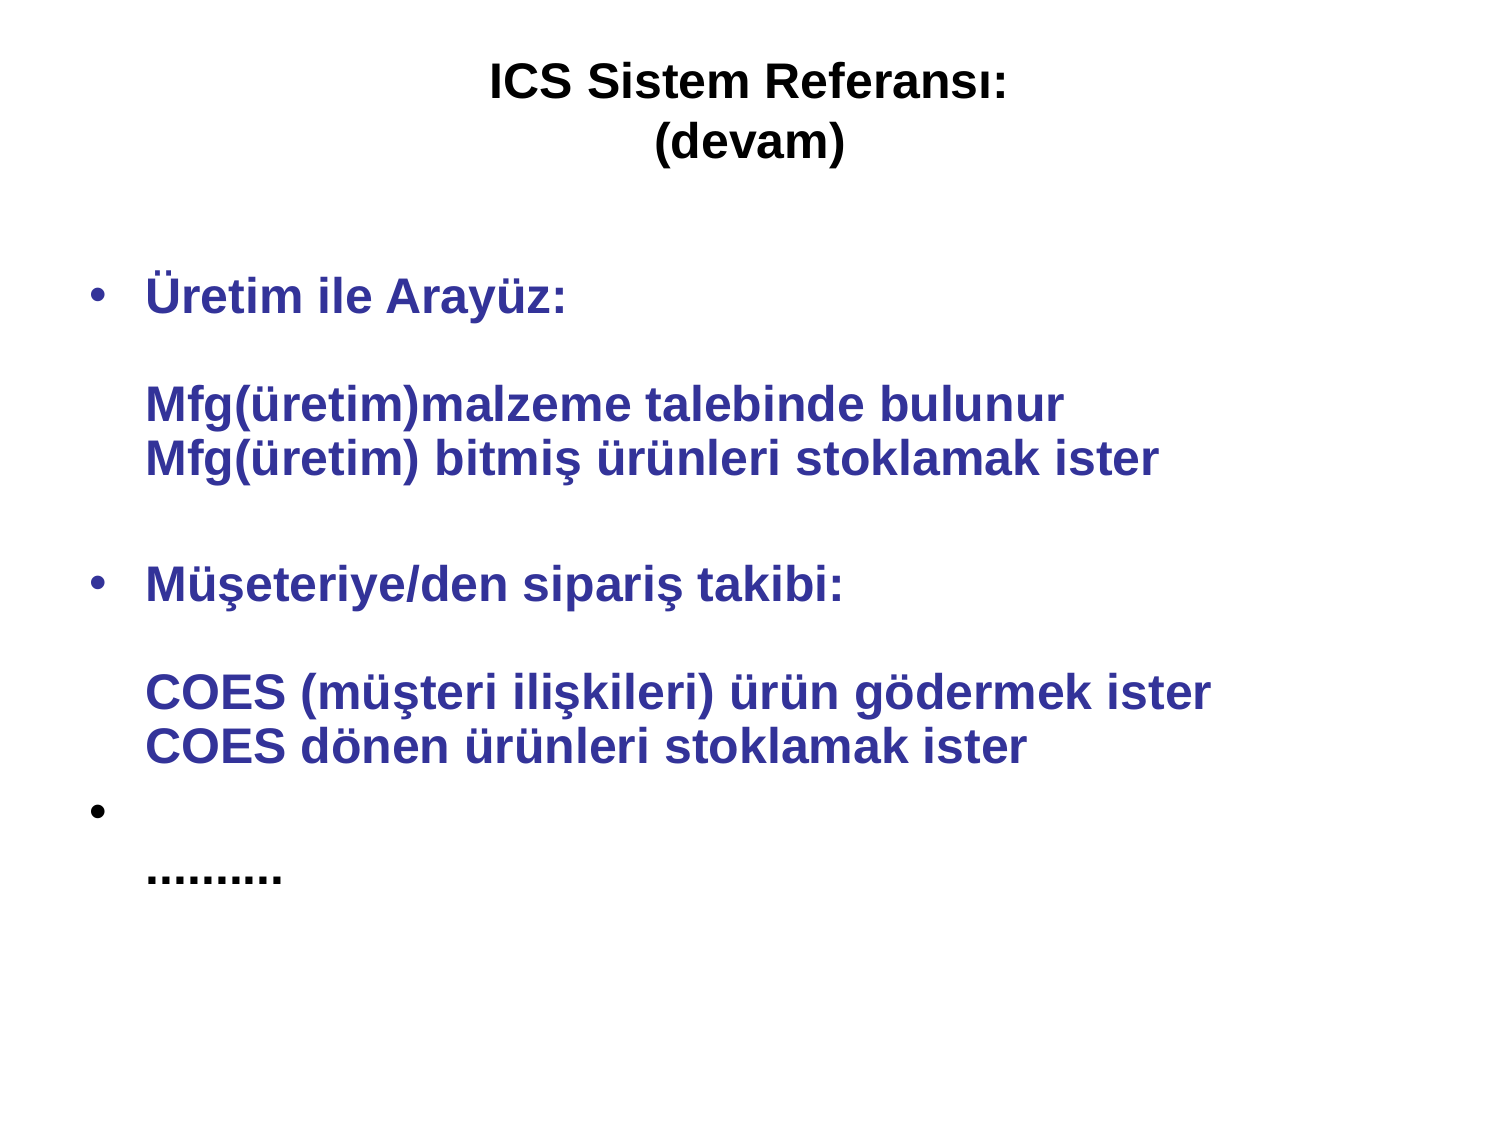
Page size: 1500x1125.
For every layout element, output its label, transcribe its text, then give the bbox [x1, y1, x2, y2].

list Üretim ile Arayüz: Mfg(üretim)malzeme talebinde bulunur Mfg(üretim) bitmiş ürünleri stoklamak ister Müşeteriye/den sipariş takibi: COES (müşteri ilişkileri) ürün gödermek ister COES dönen ürünleri stoklamak ister .......... [74, 262, 1426, 1006]
title ICS Sistem Referansı: (devam) [74, 40, 1426, 237]
